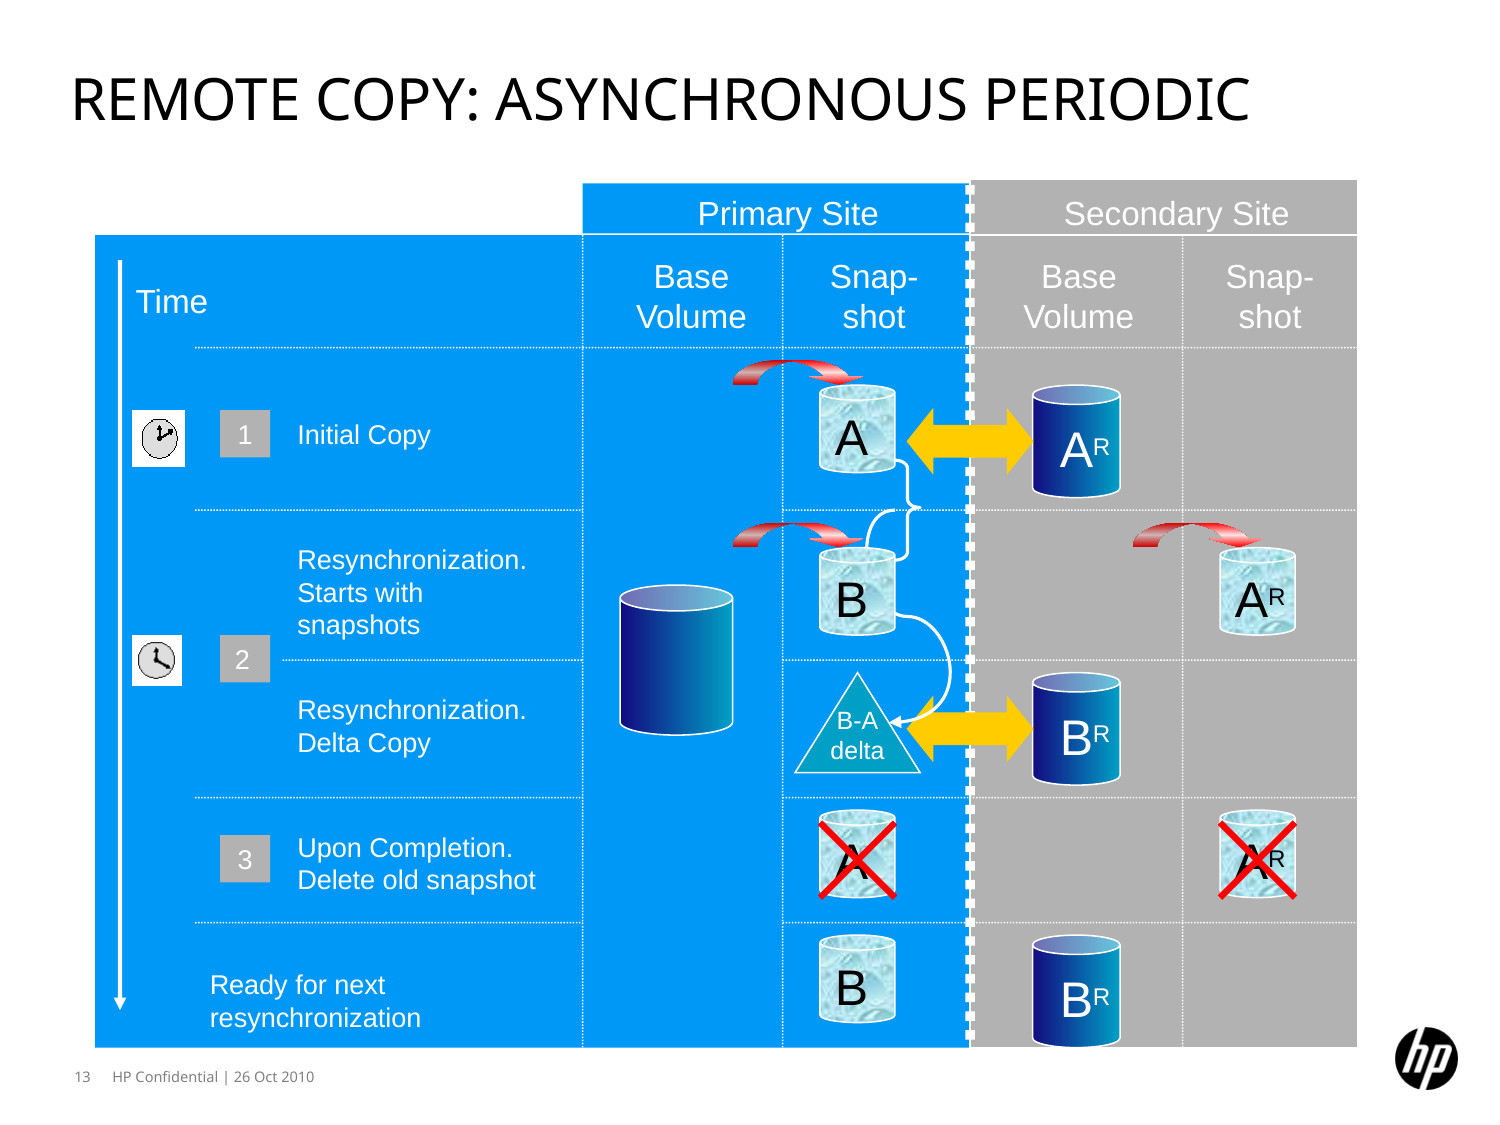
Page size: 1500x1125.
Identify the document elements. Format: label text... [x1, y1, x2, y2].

text_box Snap-shot [1207, 247, 1333, 343]
text_box [969, 236, 1358, 1048]
text_box Primary Site [682, 185, 894, 240]
text_box [582, 183, 969, 234]
text_box Base Volume [1008, 247, 1150, 343]
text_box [132, 522, 1321, 686]
text_box Snap-shot [807, 247, 941, 343]
text_box [95, 235, 969, 1048]
text_box [969, 179, 1358, 236]
text_box Time [120, 272, 224, 328]
title Remote Copy: Asynchronous Periodic [55, 54, 1451, 199]
picture [1393, 1025, 1460, 1092]
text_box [282, 693, 1133, 786]
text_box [132, 359, 1133, 498]
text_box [282, 459, 1133, 520]
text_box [194, 809, 1321, 1048]
text_box Base Volume [621, 247, 762, 343]
text_box [113, 260, 127, 1011]
text_box Secondary Site [1049, 185, 1305, 240]
